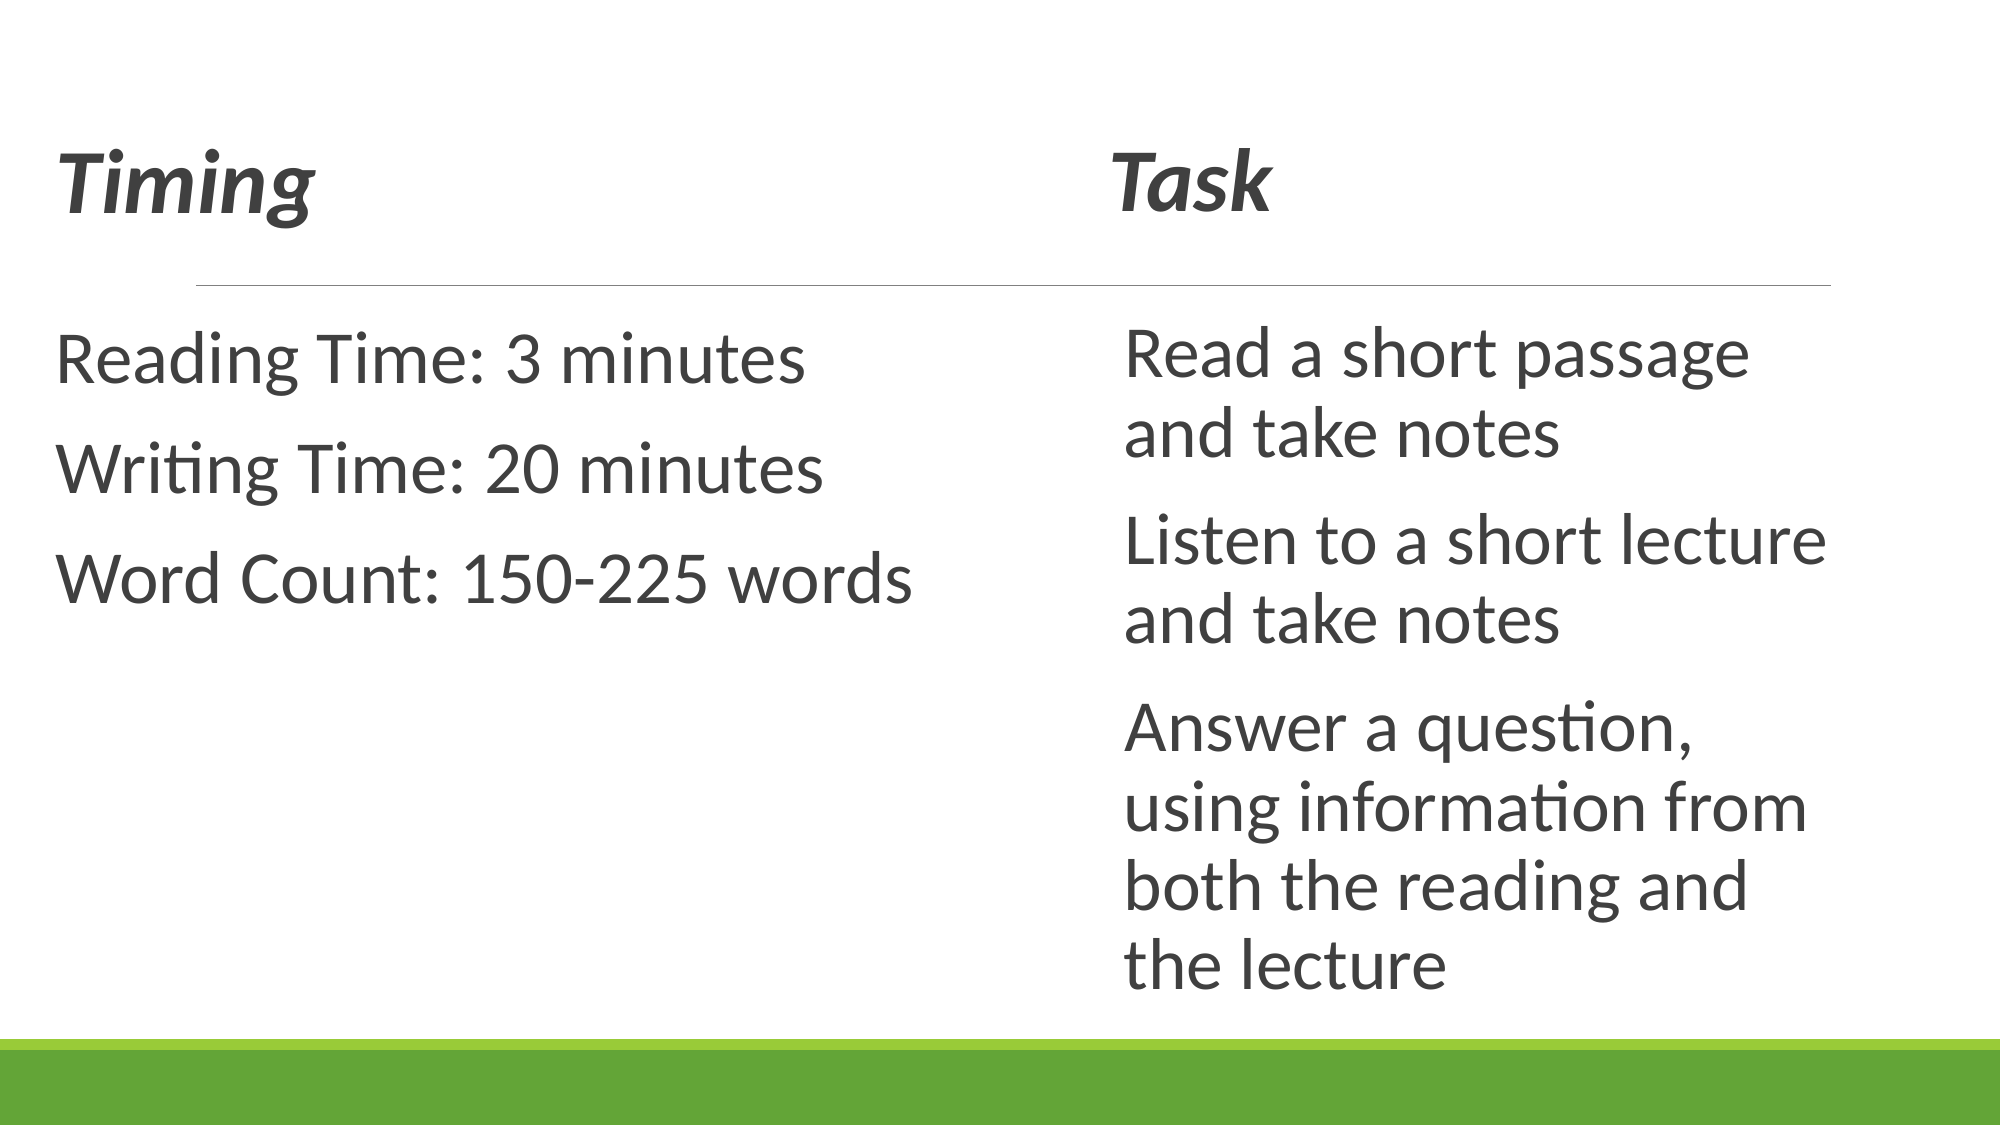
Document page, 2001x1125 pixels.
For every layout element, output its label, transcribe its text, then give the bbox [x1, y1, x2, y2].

list Timing Reading Time: 3 minutes Writing Time: 20 minutes Word Count: 150-225 words [55, 126, 988, 1014]
list Task Read a short passage and take notes Listen to a short lecture and take notes Answer a question, using information from both the reading and the lecture [1108, 126, 1863, 1014]
